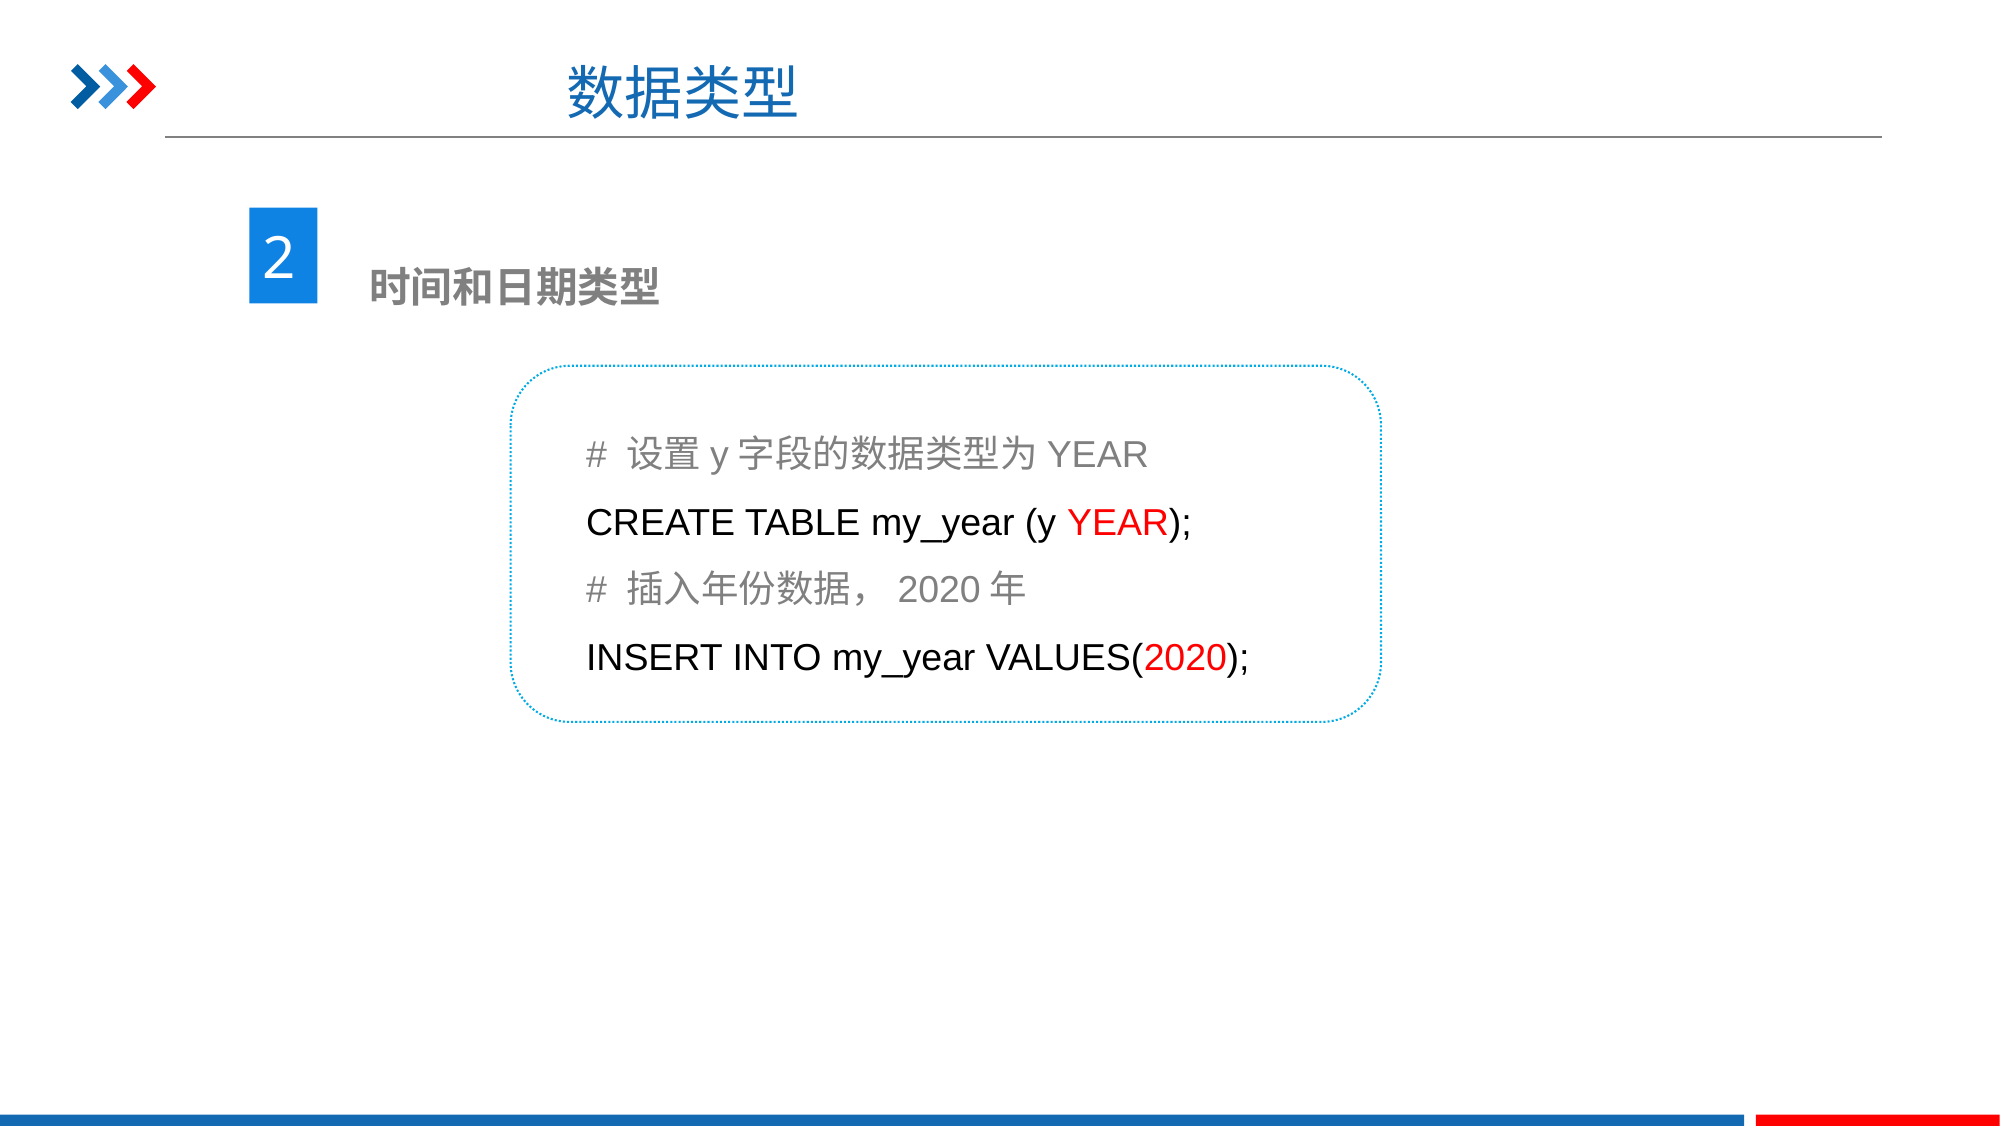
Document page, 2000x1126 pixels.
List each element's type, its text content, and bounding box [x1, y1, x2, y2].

text_box 时间和日期类型 [319, 245, 1092, 380]
title 数据类型 [521, 25, 1296, 153]
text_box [249, 207, 318, 304]
text_box # 设置y字段的数据类型为YEAR CREATE TABLE my_year (y YEAR); # 插入年份数据，2020年 INSERT INTO my_year VALUES(2020); [571, 400, 1329, 686]
text_box [510, 365, 1382, 722]
